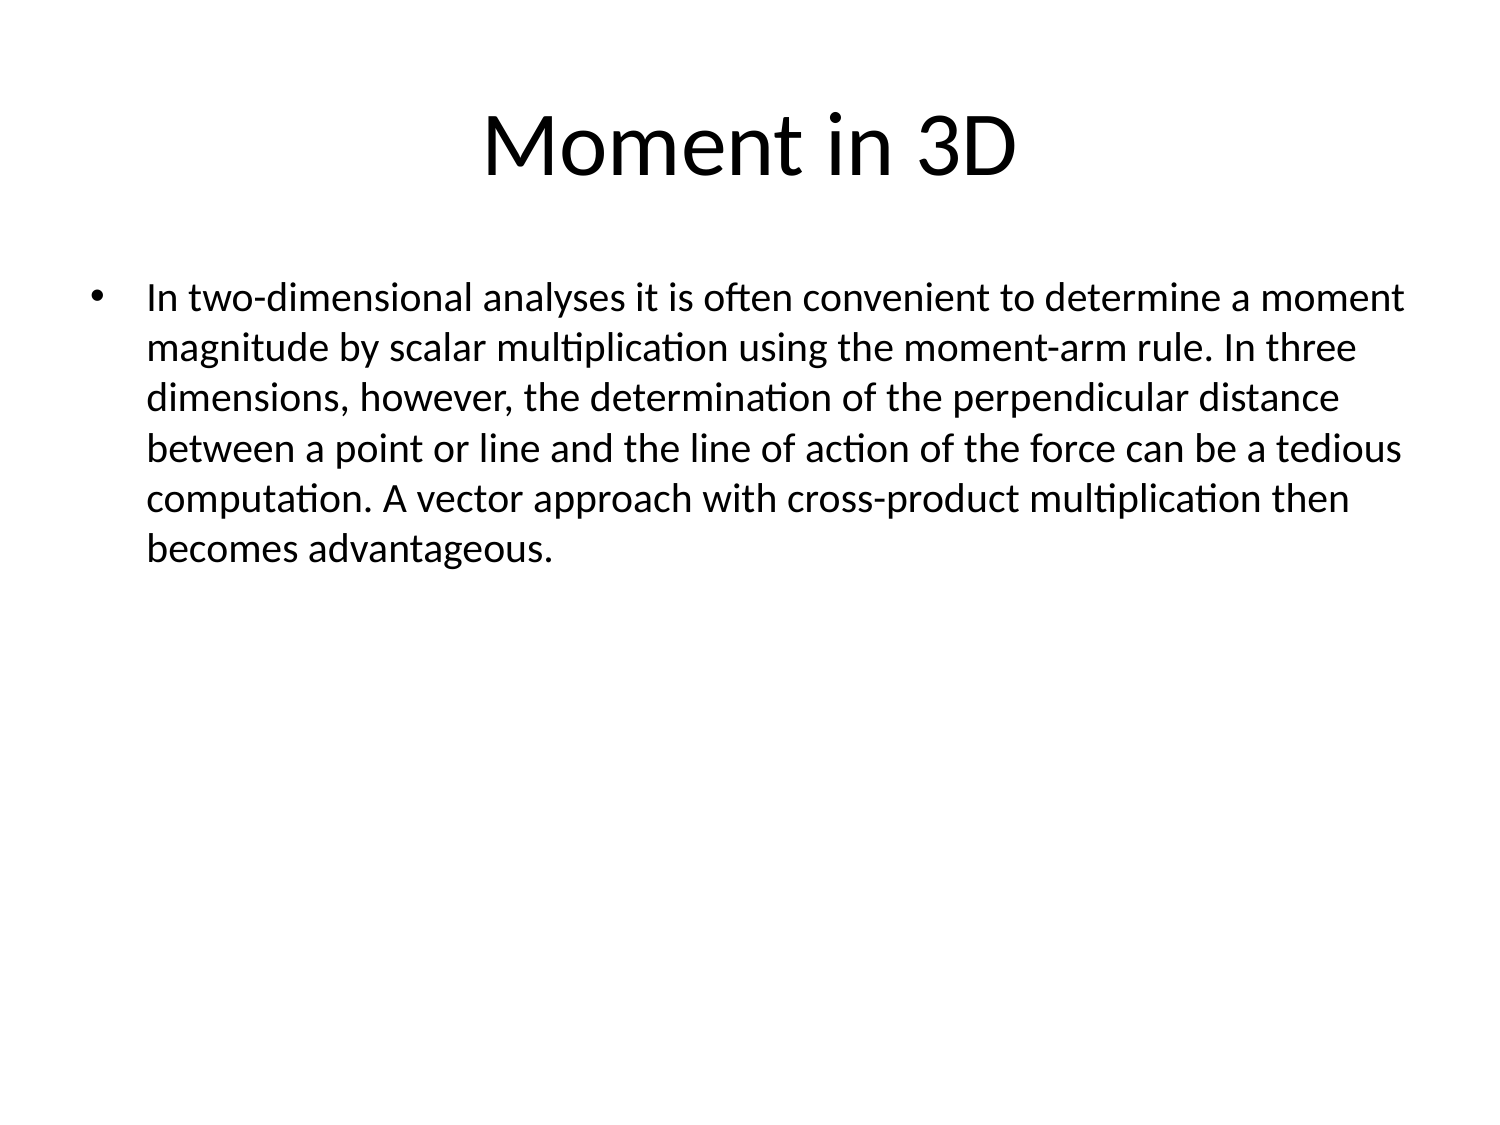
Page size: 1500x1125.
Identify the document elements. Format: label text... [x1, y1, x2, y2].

title Moment in 3D [75, 45, 1425, 233]
list In two-dimensional analyses it is often convenient to determine a moment magnitude by scalar multiplication using the moment-arm rule. In three dimensions, however, the determination of the perpendicular distance between a point or line and the line of action of the force can be a tedious computation. A vector approach with cross-product multiplication then becomes advantageous. [75, 262, 1425, 1005]
